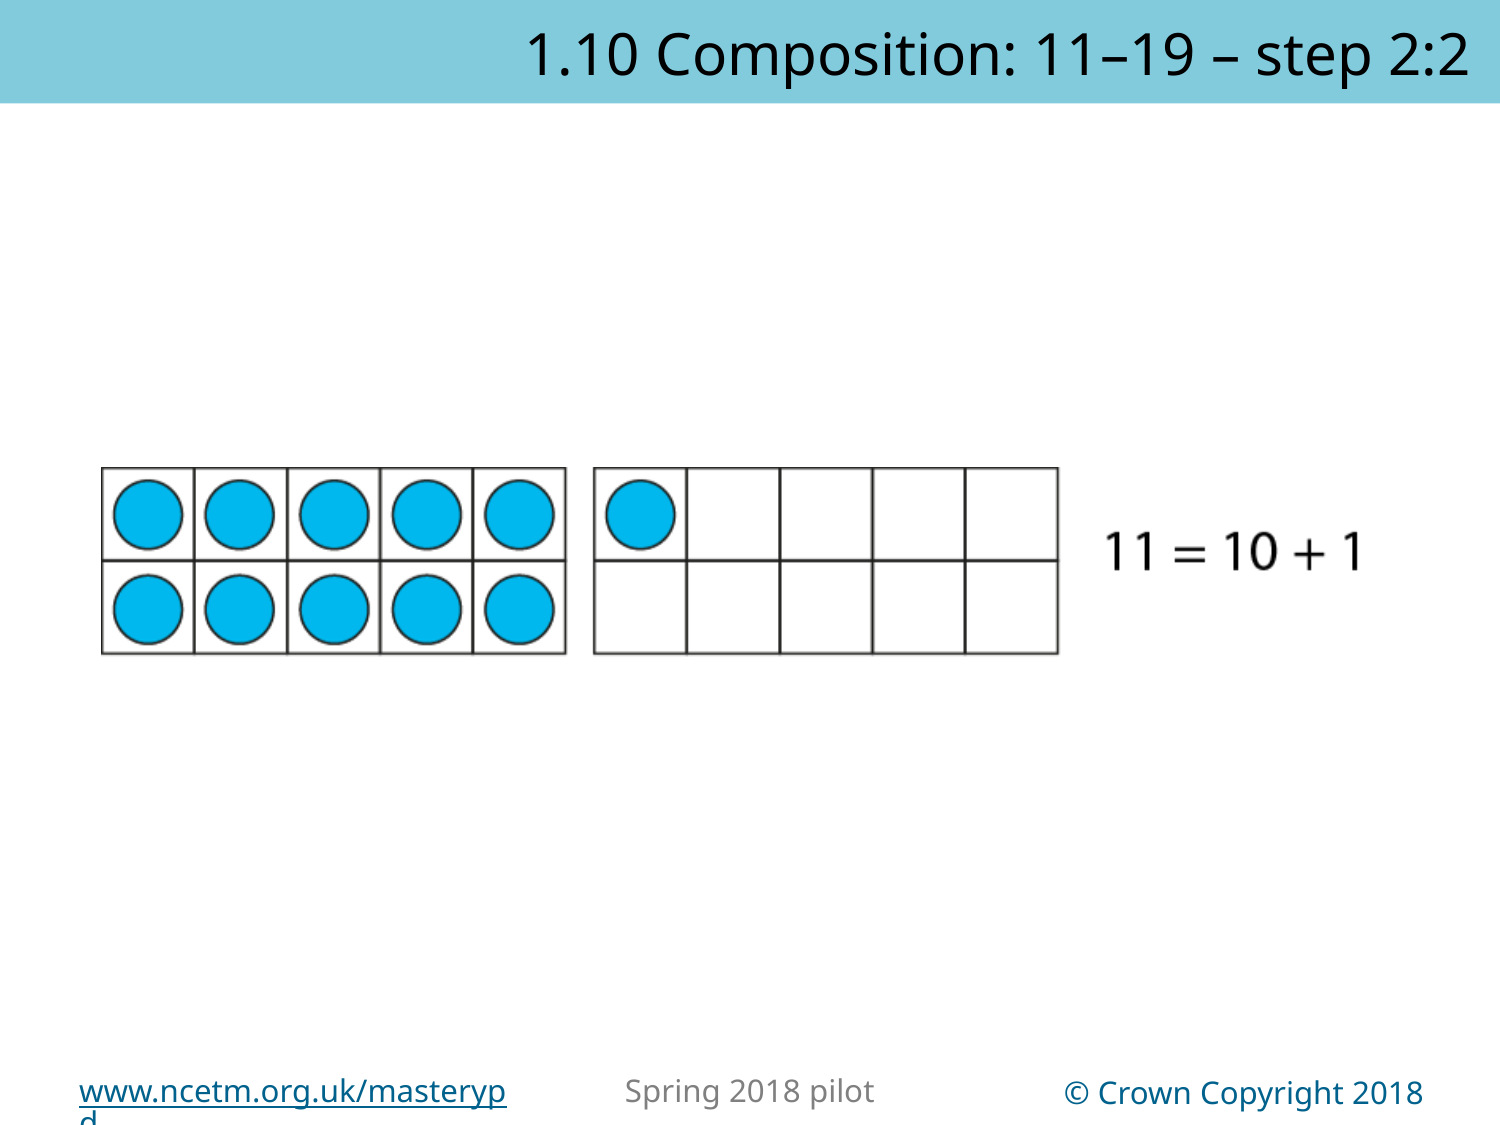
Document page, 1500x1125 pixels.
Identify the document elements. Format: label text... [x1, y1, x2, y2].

list 1.10 Composition: 11–19 – step 2:2 [0, 0, 1500, 104]
picture [101, 467, 1399, 663]
